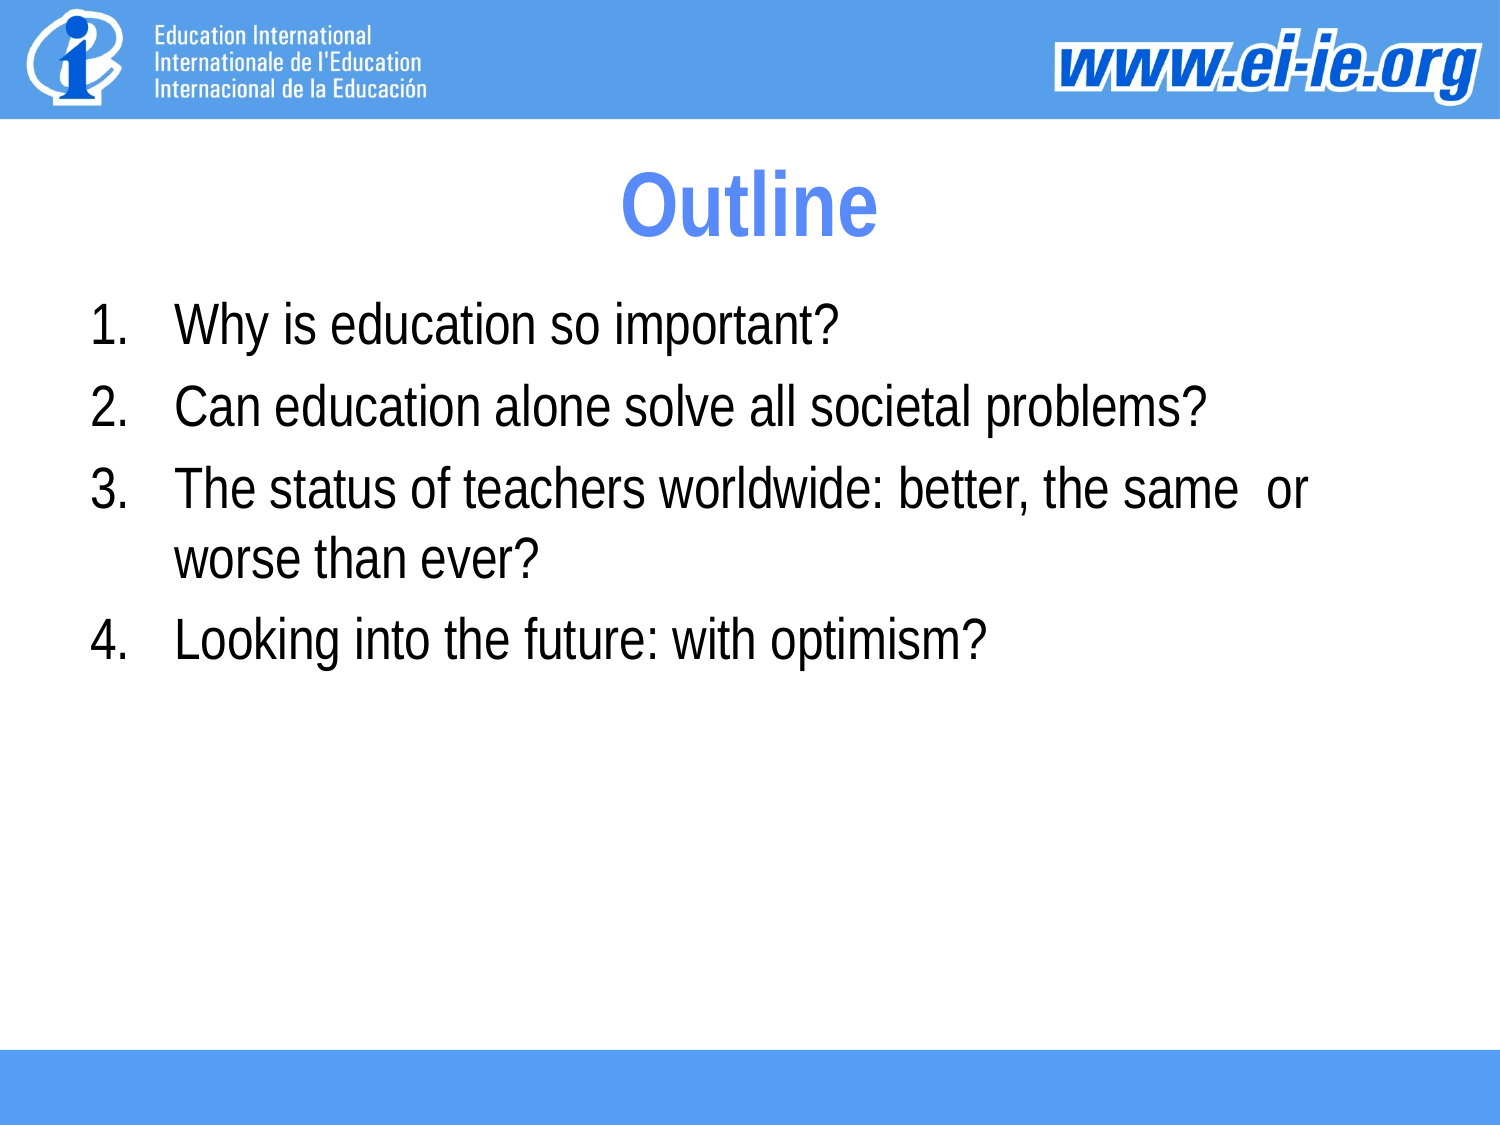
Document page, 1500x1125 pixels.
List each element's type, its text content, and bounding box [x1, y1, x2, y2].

title Outline [75, 125, 1425, 275]
list Why is education so important? Can education alone solve all societal problems? The status of teachers worldwide: better, the same or worse than ever? Looking into the future: with optimism? [75, 278, 1436, 1005]
picture [0, 0, 1500, 131]
